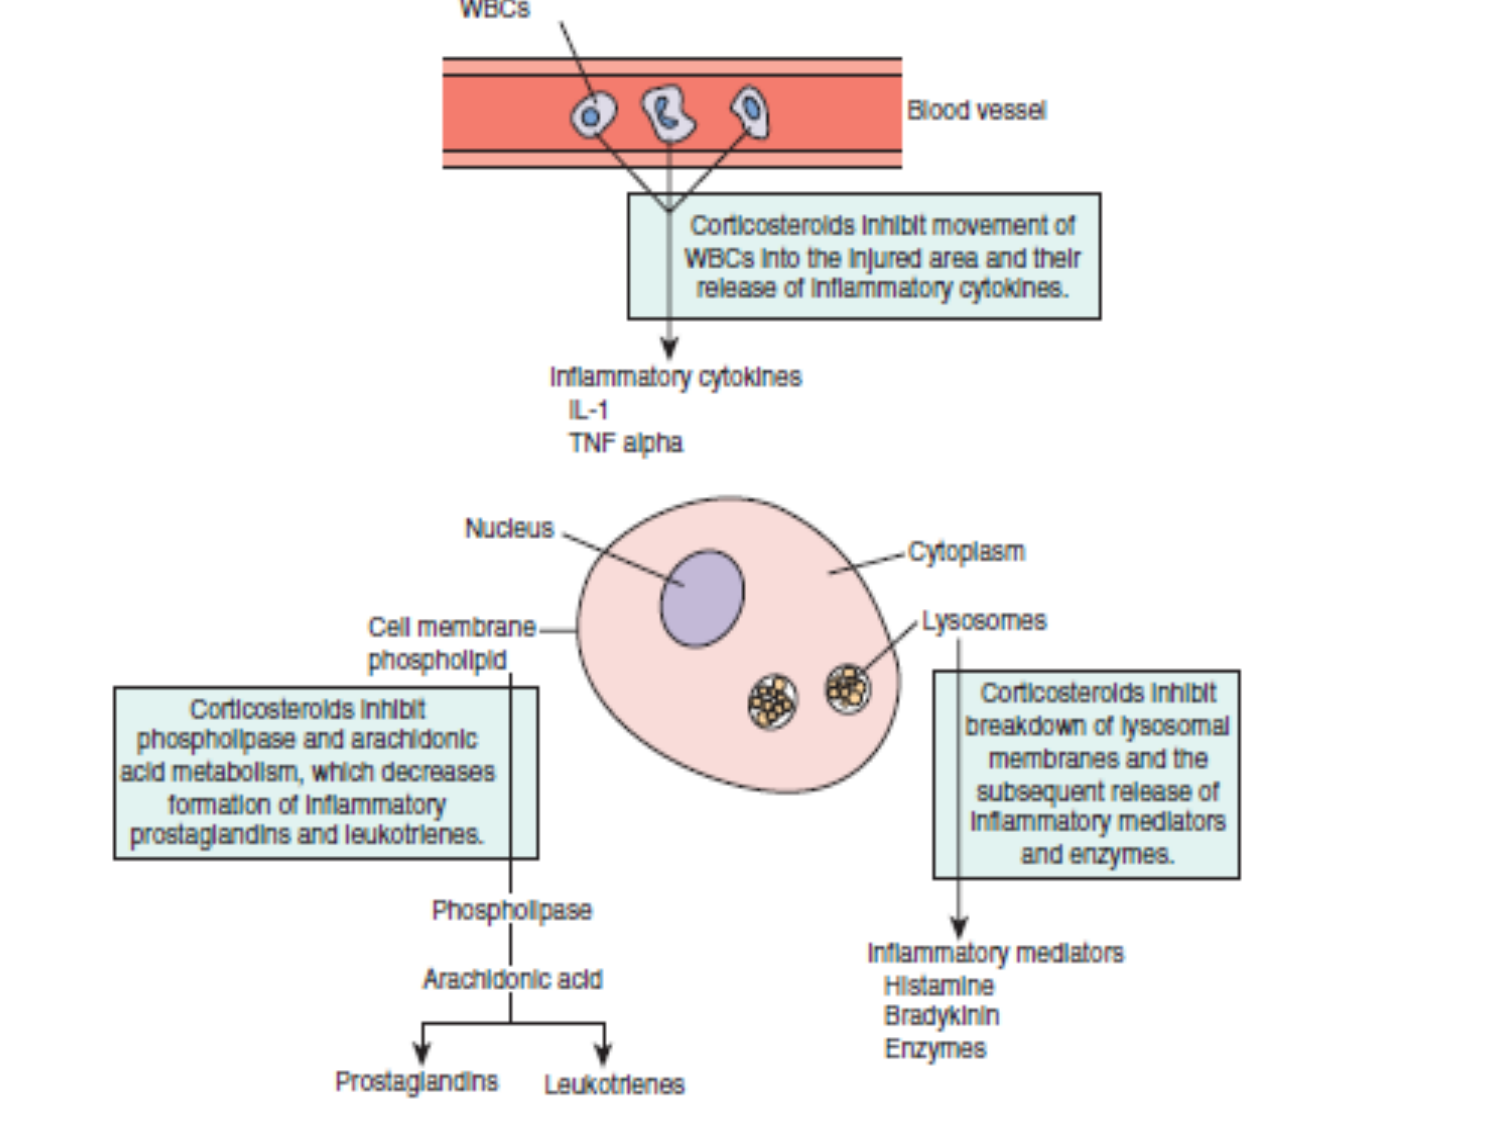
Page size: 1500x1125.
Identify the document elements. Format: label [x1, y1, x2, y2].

picture [99, 0, 1263, 1125]
